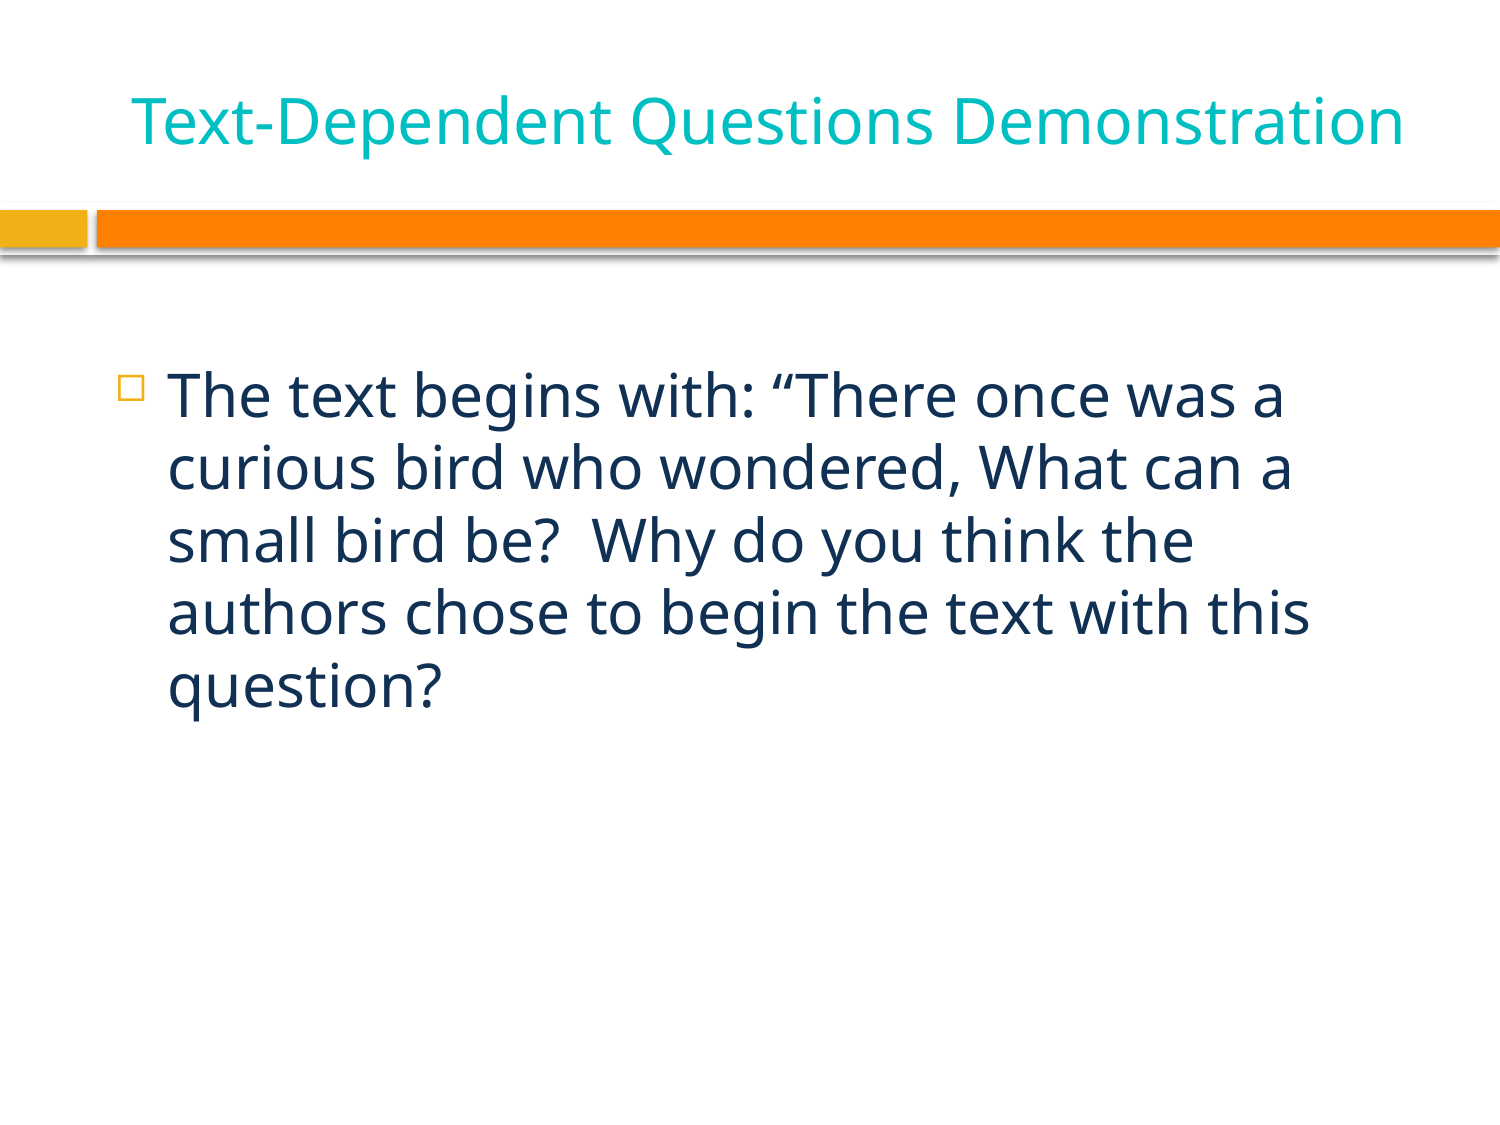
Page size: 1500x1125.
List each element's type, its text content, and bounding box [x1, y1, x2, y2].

title Text-Dependent Questions Demonstration [100, 37, 1438, 200]
list The text begins with: “There once was a curious bird who wondered, What can a small bird be? Why do you think the authors chose to begin the text with this question? [100, 262, 1438, 1000]
